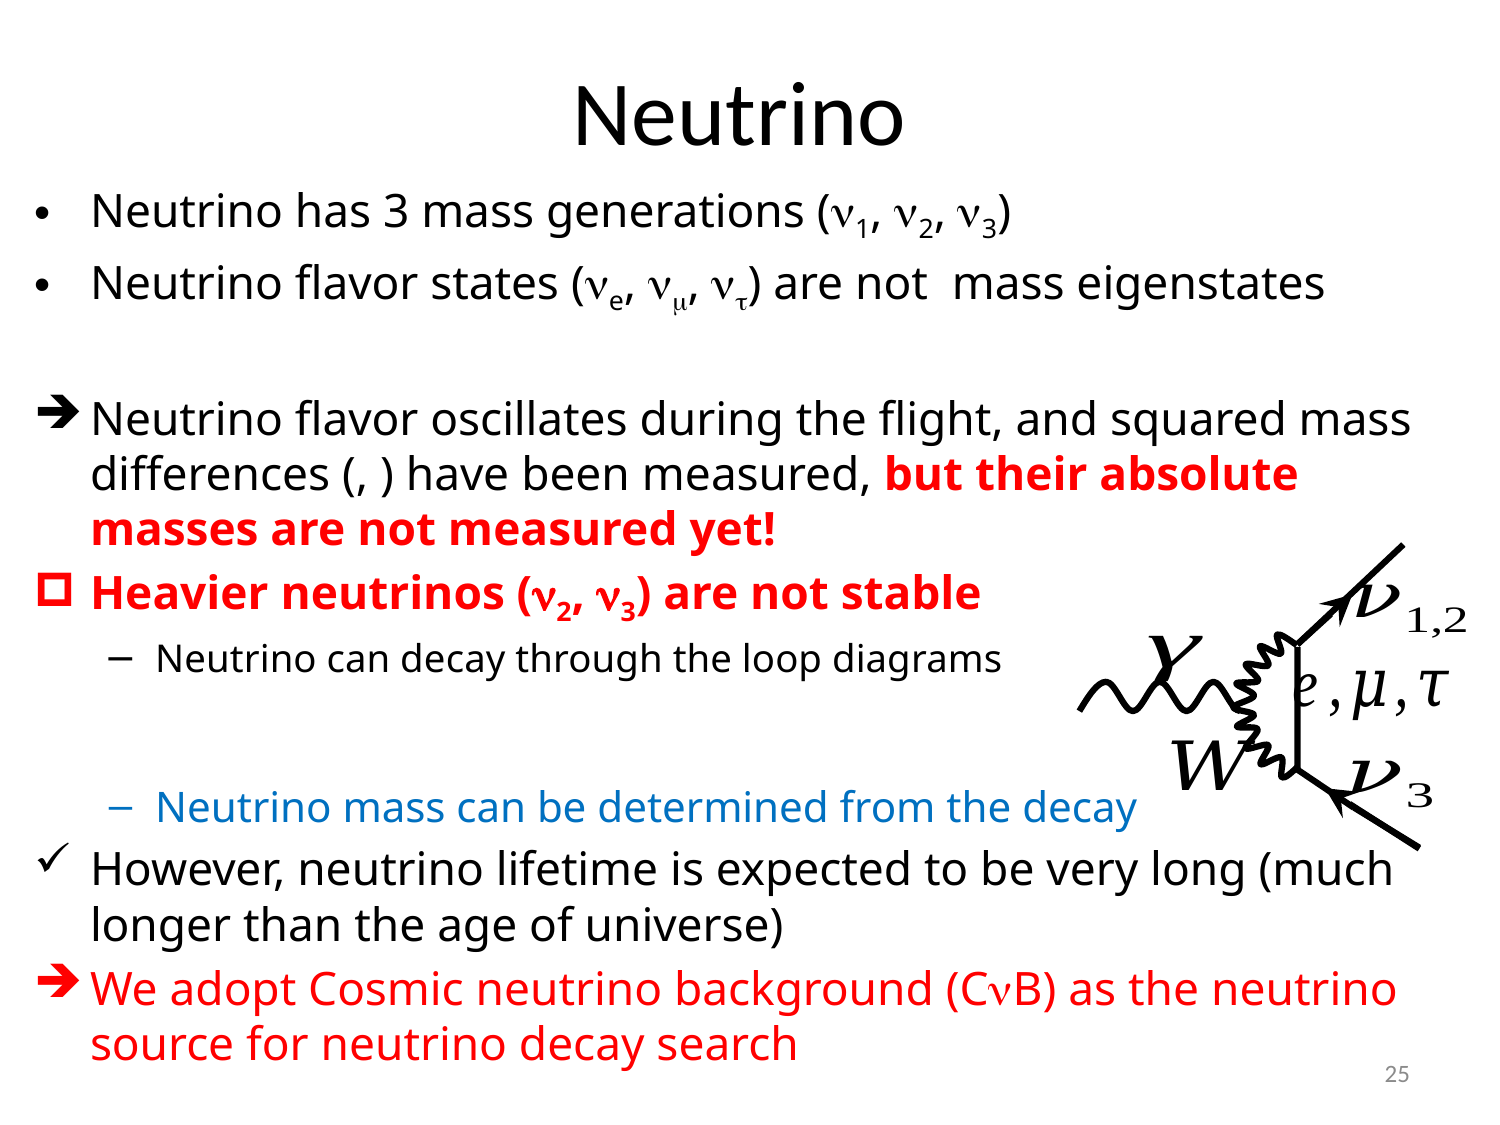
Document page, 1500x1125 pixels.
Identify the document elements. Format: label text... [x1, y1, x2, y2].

slide_number 25 [1074, 1042, 1425, 1103]
title Neutrino [75, 45, 1425, 173]
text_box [1079, 562, 1471, 829]
